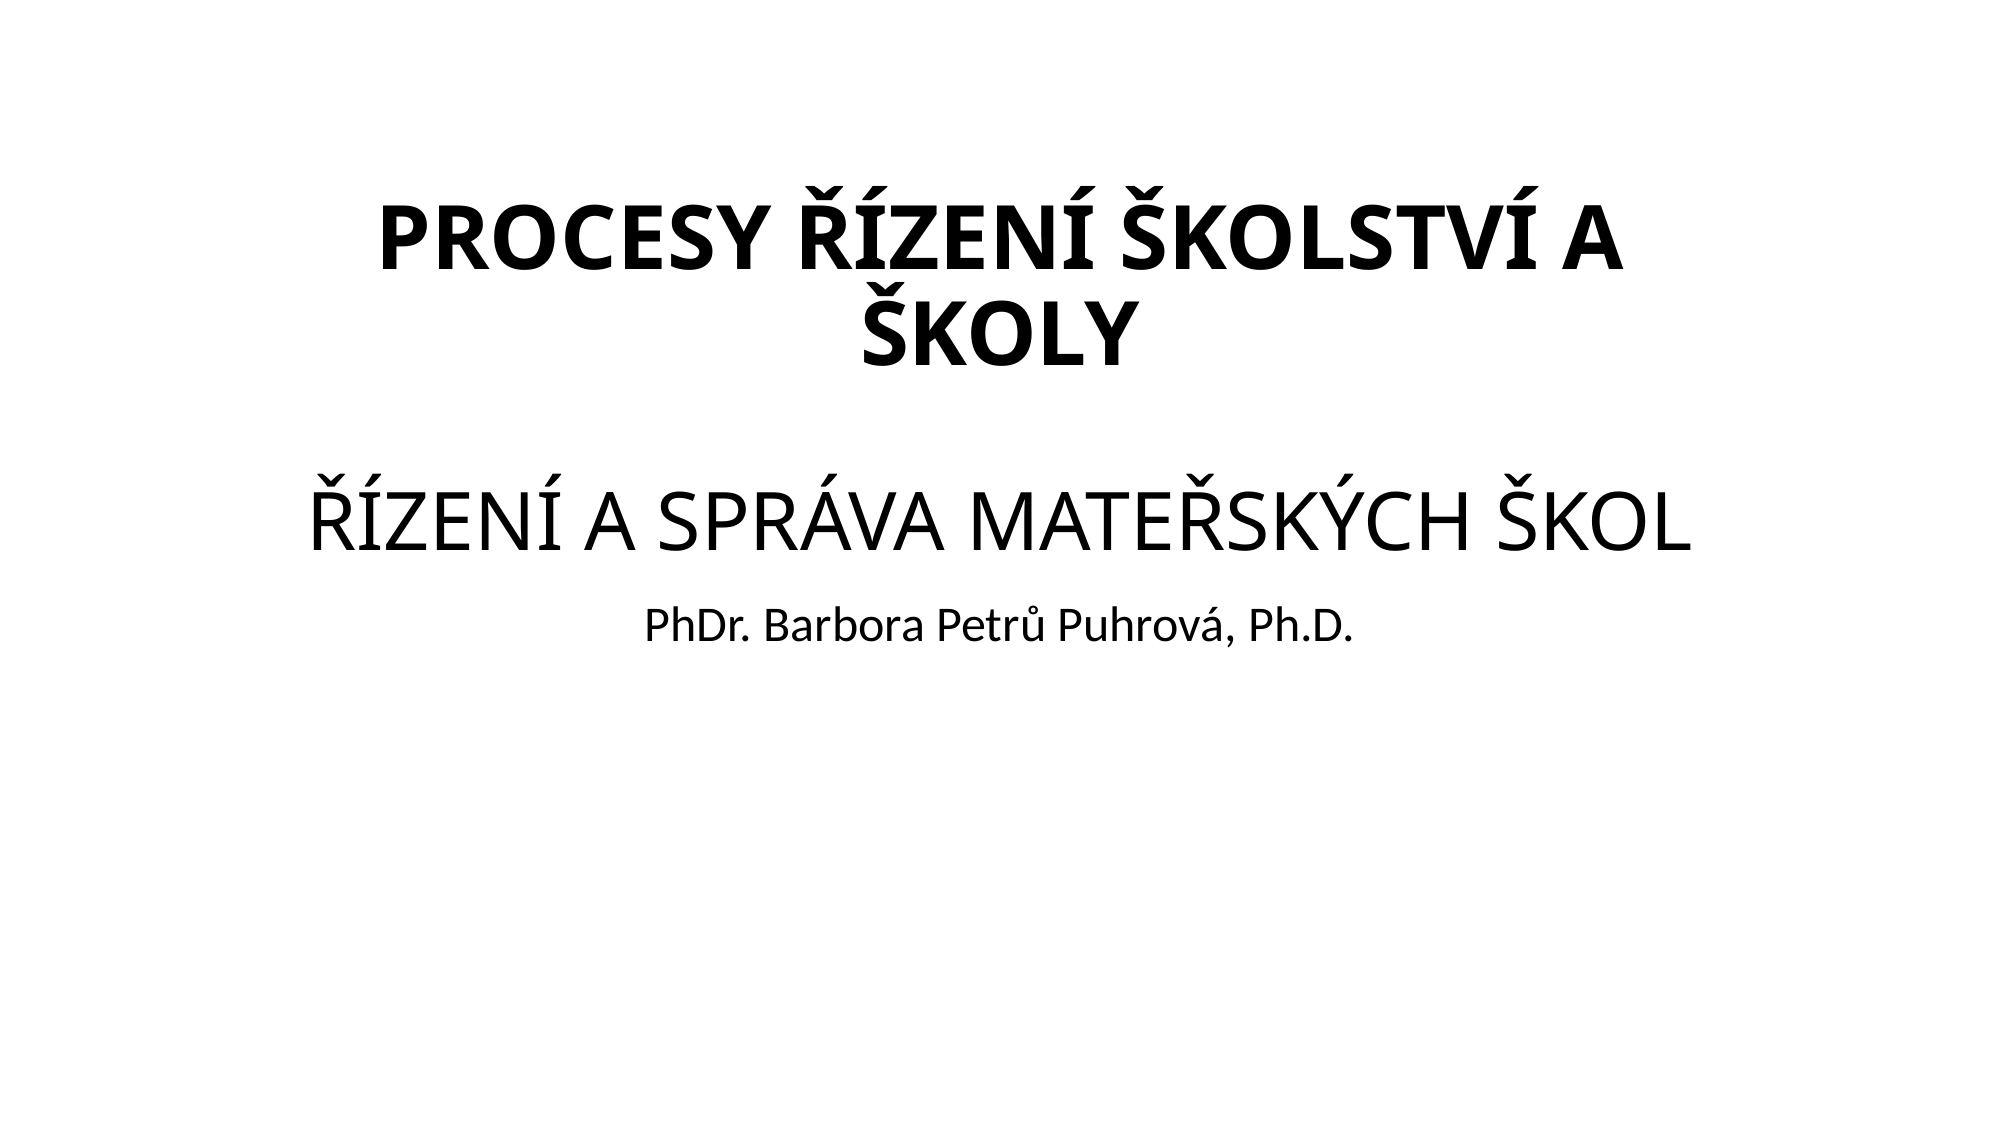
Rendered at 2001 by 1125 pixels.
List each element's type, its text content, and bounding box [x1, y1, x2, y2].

title PROCESY ŘÍZENÍ ŠKOLSTVÍ A ŠKOLY ŘÍZENÍ A SPRÁVA MATEŘSKÝCH ŠKOL [249, 184, 1750, 576]
subtitle PhDr. Barbora Petrů Puhrová, Ph.D. [249, 590, 1750, 863]
